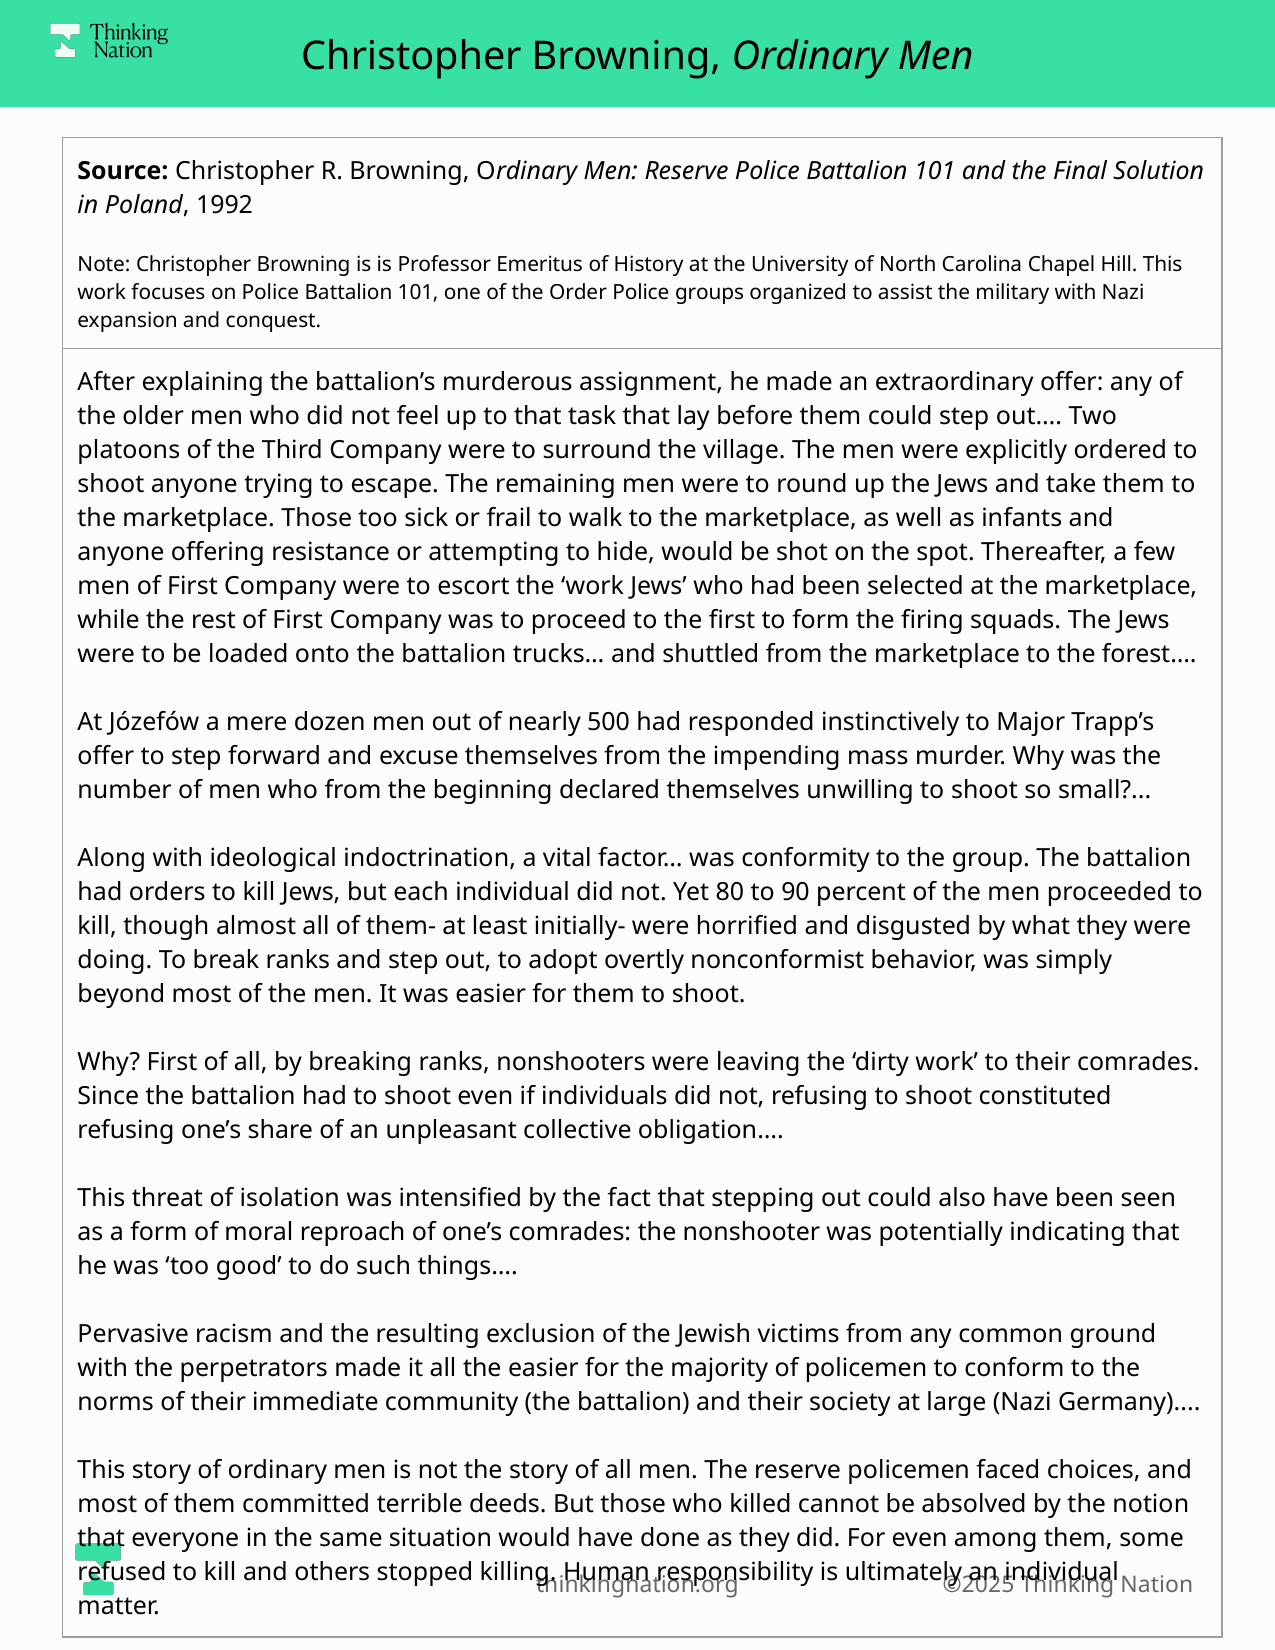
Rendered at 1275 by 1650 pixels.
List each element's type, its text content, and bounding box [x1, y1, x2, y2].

table_cell After explaining the battalion’s murderous assignment, he made an extraordinary offer: any of the older men who did not feel up to that task that lay before them could step out…. Two platoons of the Third Company were to surround the village. The men were explicitly ordered to shoot anyone trying to escape. The remaining men were to round up the Jews and take them to the marketplace. Those too sick or frail to walk to the marketplace, as well as infants and anyone offering resistance or attempting to hide, would be shot on the spot. Thereafter, a few men of First Company were to escort the ‘work Jews’ who had been selected at the marketplace, while the rest of First Company was to proceed to the first to form the firing squads. The Jews were to be loaded onto the battalion trucks… and shuttled from the marketplace to the forest…. At Józefów a mere dozen men out of nearly 500 had responded instinctively to Major Trapp’s offer to step forward and excuse themselves from the impending mass murder. Why was the number of men who from the beginning declared themselves unwilling to shoot so small?... Along with ideological indoctrination, a vital factor… was conformity to the group. The battalion had orders to kill Jews, but each individual did not. Yet 80 to 90 percent of the men proceeded to kill, though almost all of them- at least initially- were horrified and disgusted by what they were doing. To break ranks and step out, to adopt overtly nonconformist behavior, was simply beyond most of the men. It was easier for them to shoot. Why? First of all, by breaking ranks, nonshooters were leaving the ‘dirty work’ to their comrades. Since the battalion had to shoot even if individuals did not, refusing to shoot constituted refusing one’s share of an unpleasant collective obligation…. This threat of isolation was intensified by the fact that stepping out could also have been seen as a form of moral reproach of one’s comrades: the nonshooter was potentially indicating that he was ‘too good’ to do such things…. Pervasive racism and the resulting exclusion of the Jewish victims from any common ground with the perpetrators made it all the easier for the majority of policemen to conform to the norms of their immediate community (the battalion) and their society at large (Nazi Germany).... This story of ordinary men is not the story of all men. The reserve policemen faced choices, and most of them committed terrible deeds. But those who killed cannot be absolved by the notion that everyone in the same situation would have done as they did. For even among them, some refused to kill and others stopped killing. Human responsibility is ultimately an individual matter. [63, 349, 1221, 1636]
text_box Christopher Browning, Ordinary Men [0, 0, 1275, 108]
picture [36, 12, 172, 69]
picture [62, 1533, 134, 1605]
table_header Source: Christopher R. Browning, Ordinary Men: Reserve Police Battalion 101 and the Final Solution in Poland, 1992 Note: Christopher Browning is is Professor Emeritus of History at the University of North Carolina Chapel Hill. This work focuses on Police Battalion 101, one of the Order Police groups organized to assist the military with Nazi expansion and conquest. [63, 138, 1221, 348]
